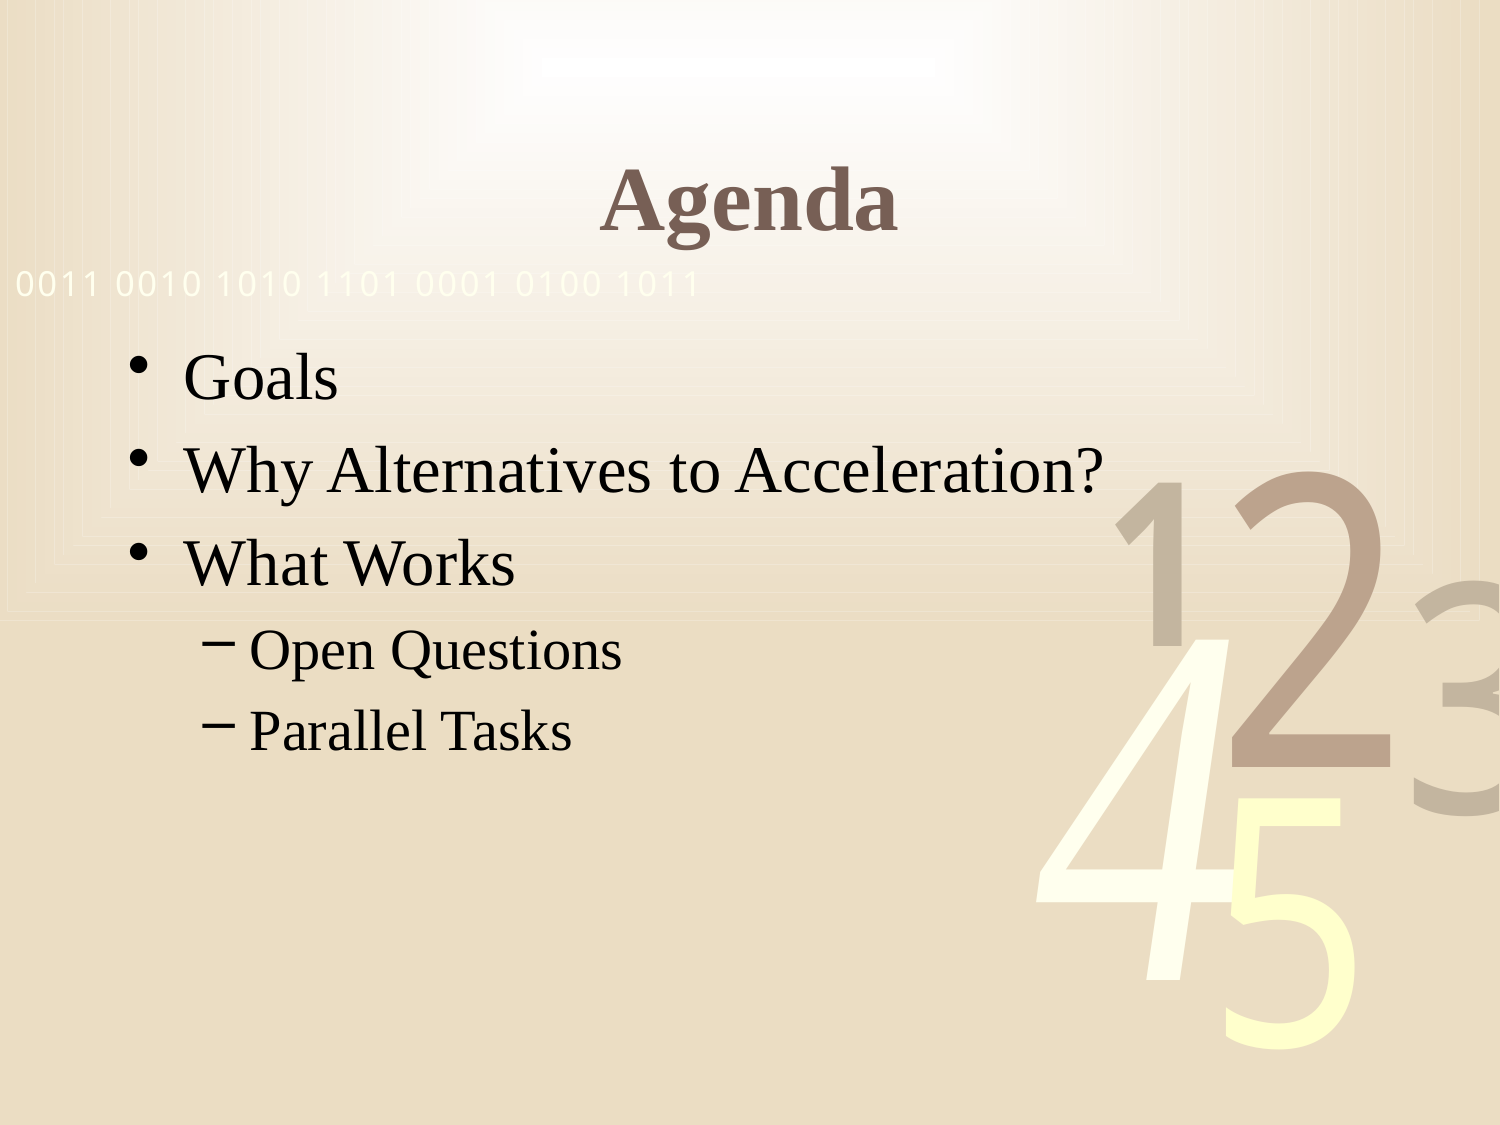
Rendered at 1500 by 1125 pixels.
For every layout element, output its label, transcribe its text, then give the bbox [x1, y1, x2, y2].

list Goals Why Alternatives to Acceleration? What Works Open Questions Parallel Tasks [112, 324, 1388, 1001]
title Agenda [112, 99, 1388, 288]
